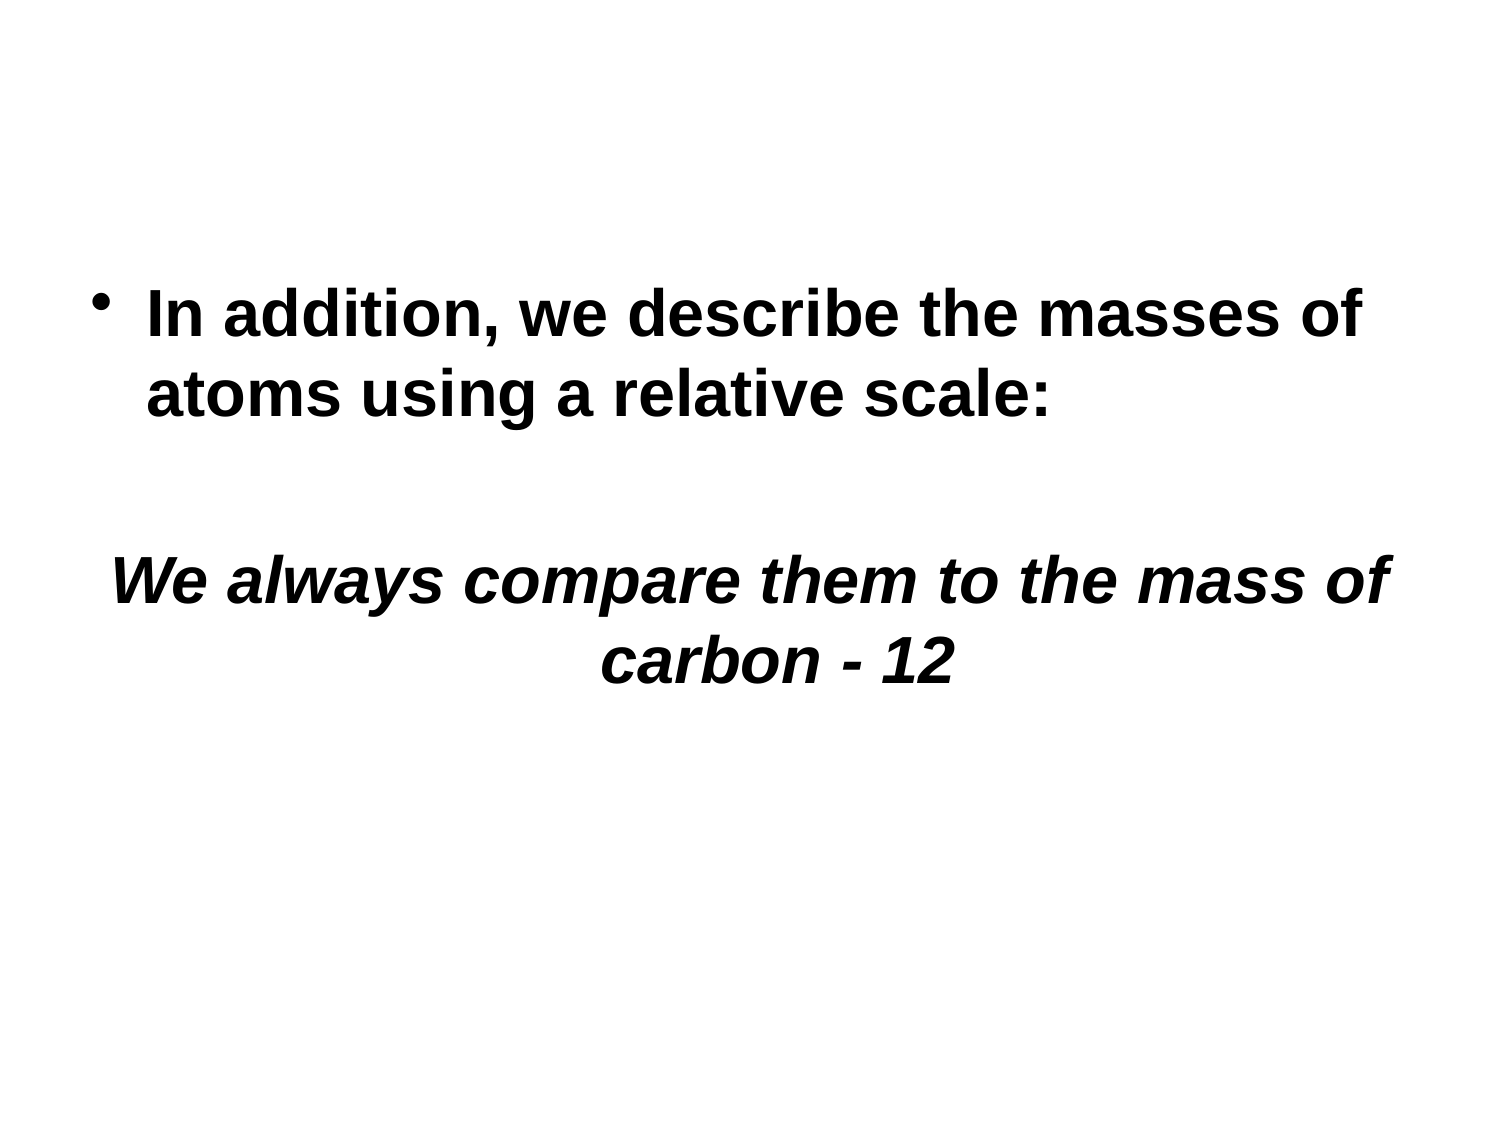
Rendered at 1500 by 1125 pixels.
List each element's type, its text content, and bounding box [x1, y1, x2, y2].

list In addition, we describe the masses of atoms using a relative scale: We always compare them to the mass of carbon - 12 [74, 262, 1426, 1006]
